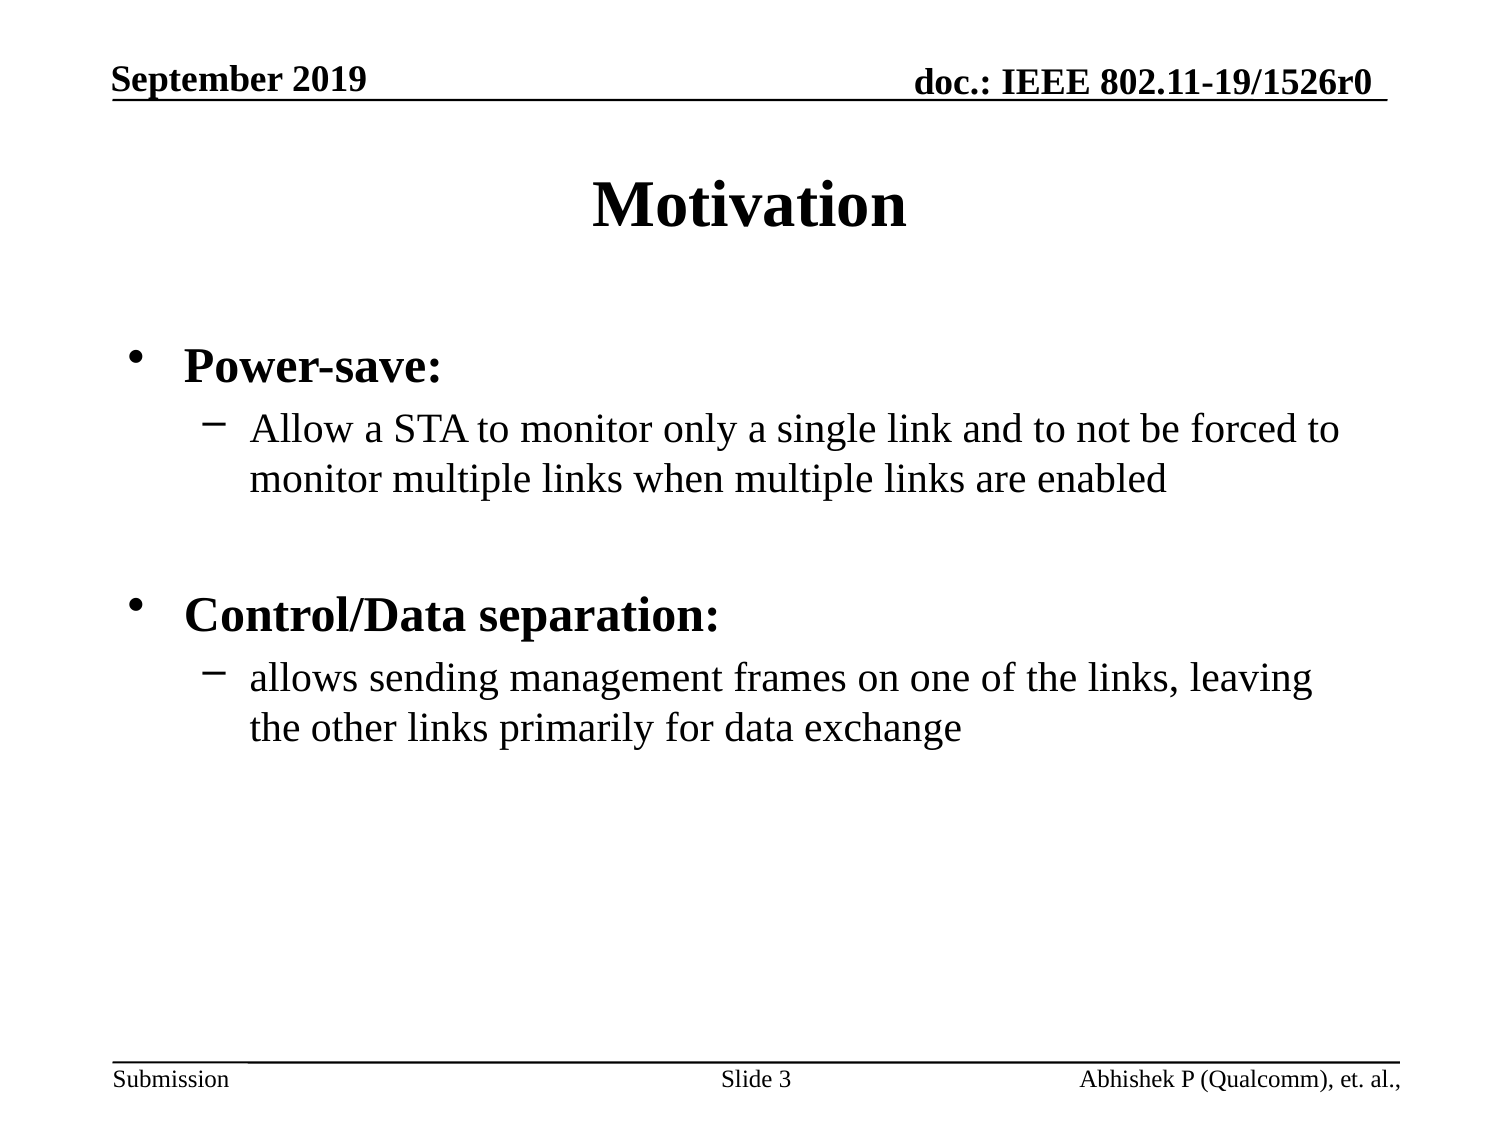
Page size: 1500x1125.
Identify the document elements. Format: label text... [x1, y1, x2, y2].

title Motivation [112, 112, 1388, 288]
slide_number Slide 3 [712, 1061, 801, 1093]
footer Abhishek P (Qualcomm), et. al., [949, 1061, 1402, 1093]
list Power-save: Allow a STA to monitor only a single link and to not be forced to monitor multiple links when multiple links are enabled Control/Data separation: allows sending management frames on one of the links, leaving the other links primarily for data exchange [112, 324, 1388, 1001]
